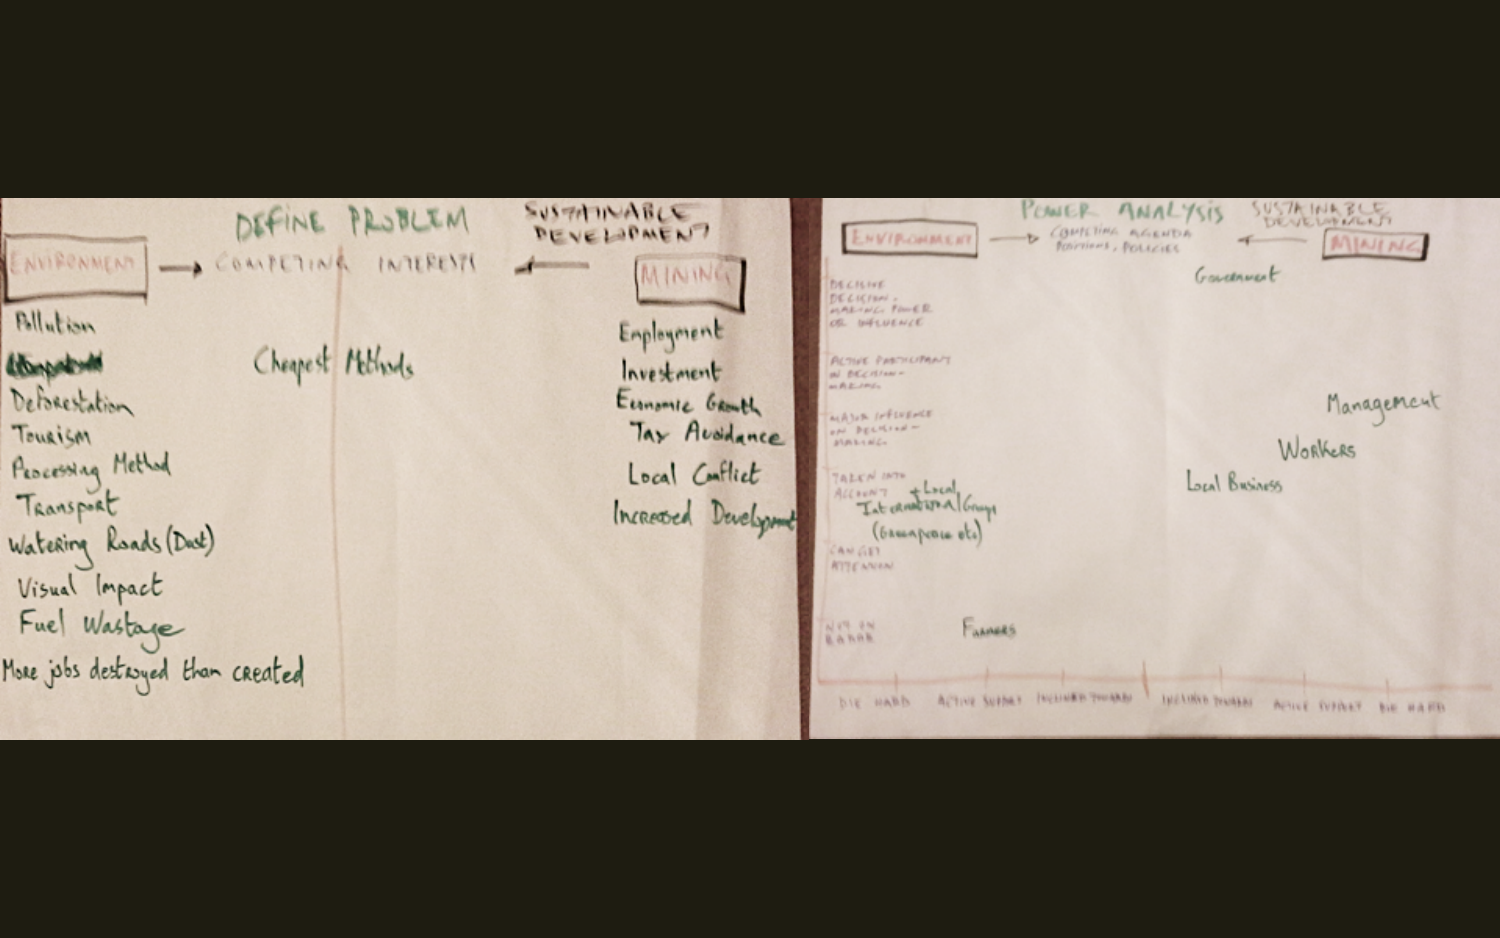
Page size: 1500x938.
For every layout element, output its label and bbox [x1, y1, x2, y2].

picture [0, 198, 810, 740]
list [811, 198, 1500, 740]
